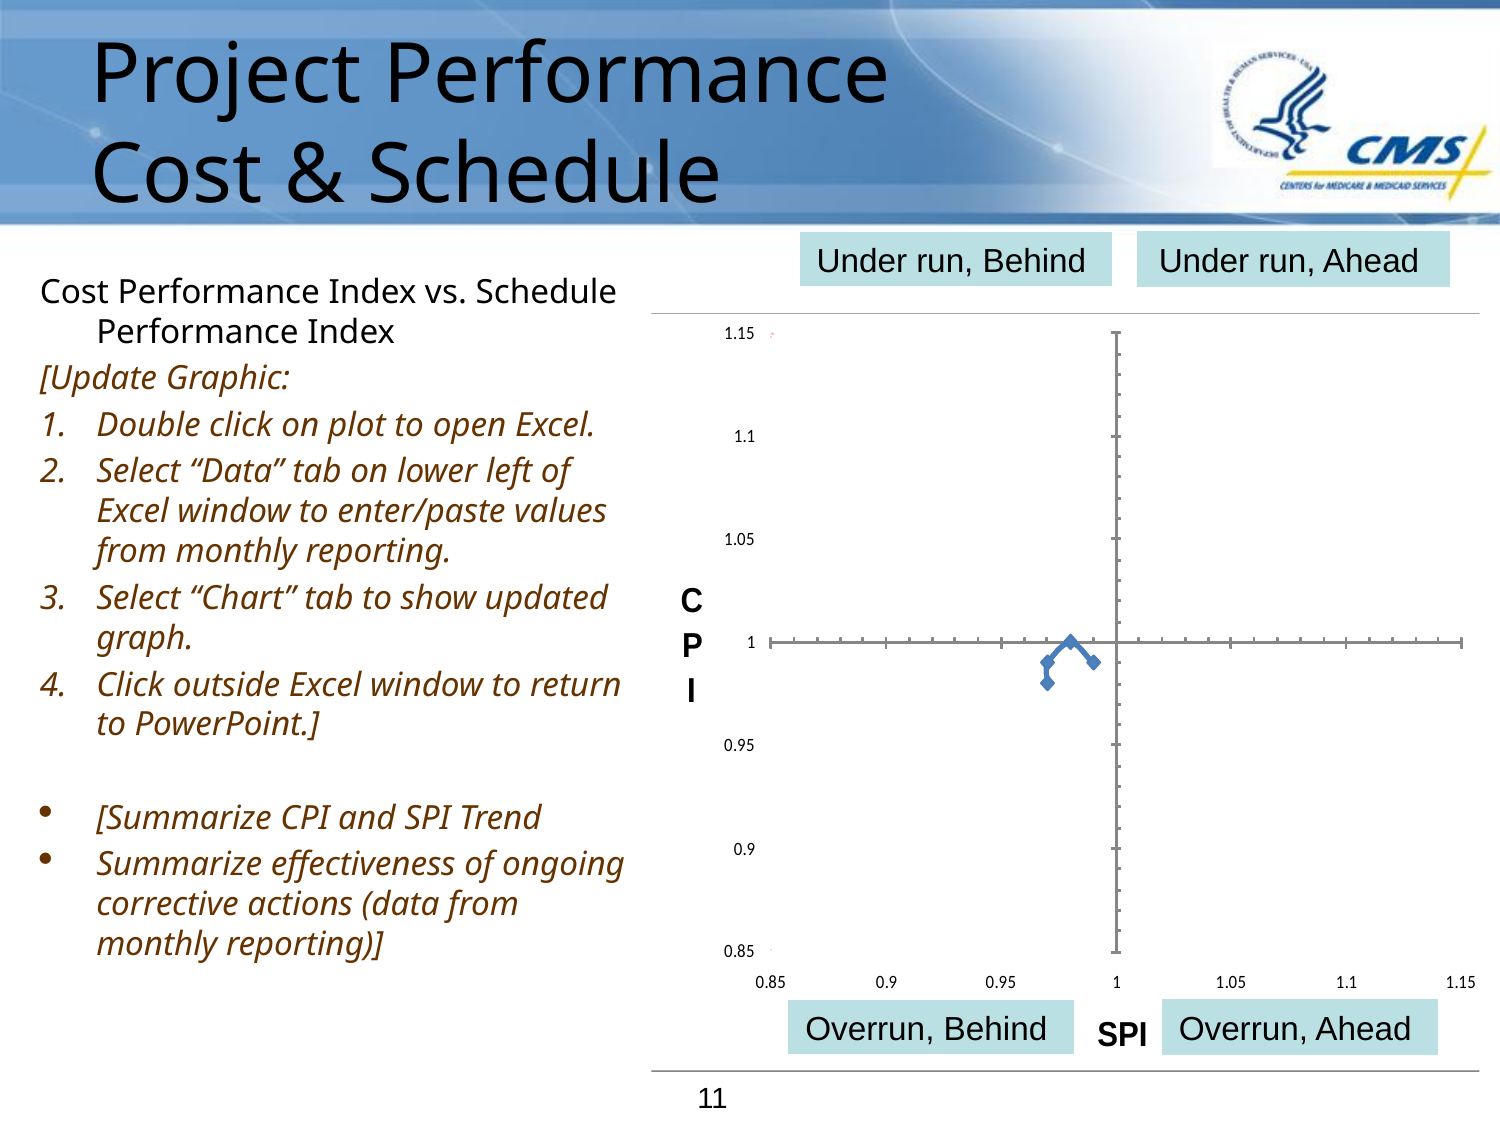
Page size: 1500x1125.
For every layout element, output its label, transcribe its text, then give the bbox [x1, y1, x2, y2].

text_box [787, 999, 1438, 1056]
list Cost Performance Index vs. Schedule Performance Index [Update Graphic: Double click on plot to open Excel. Select “Data” tab on lower left of Excel window to enter/paste values from monthly reporting. Select “Chart” tab to show updated graph. Click outside Excel window to return to PowerPoint.] [Summarize CPI and SPI Trend Summarize effectiveness of ongoing corrective actions (data from monthly reporting)] [24, 262, 663, 1006]
title Project Performance Cost & Schedule [74, 24, 1426, 213]
picture [0, 0, 1500, 1125]
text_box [799, 231, 1451, 288]
slide_number 11 [537, 1071, 888, 1125]
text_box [649, 312, 1481, 1074]
